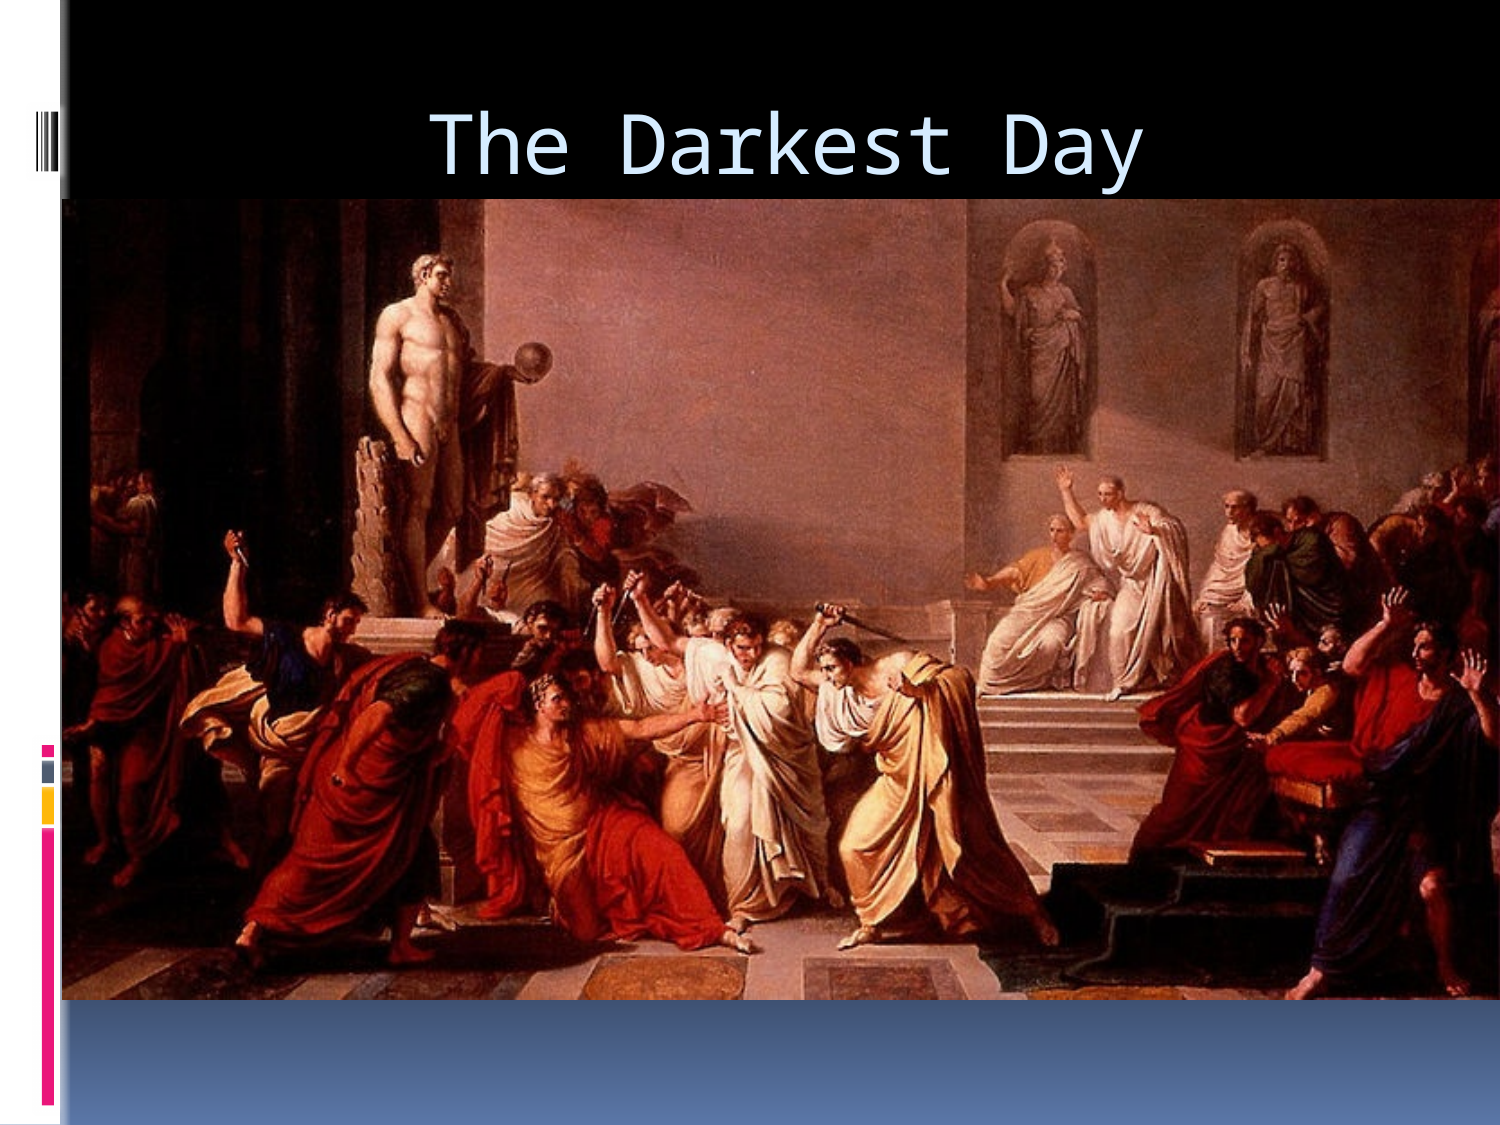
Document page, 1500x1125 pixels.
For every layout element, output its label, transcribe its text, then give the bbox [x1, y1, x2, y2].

title The Darkest Day [150, 83, 1425, 190]
picture [61, 199, 1500, 1001]
